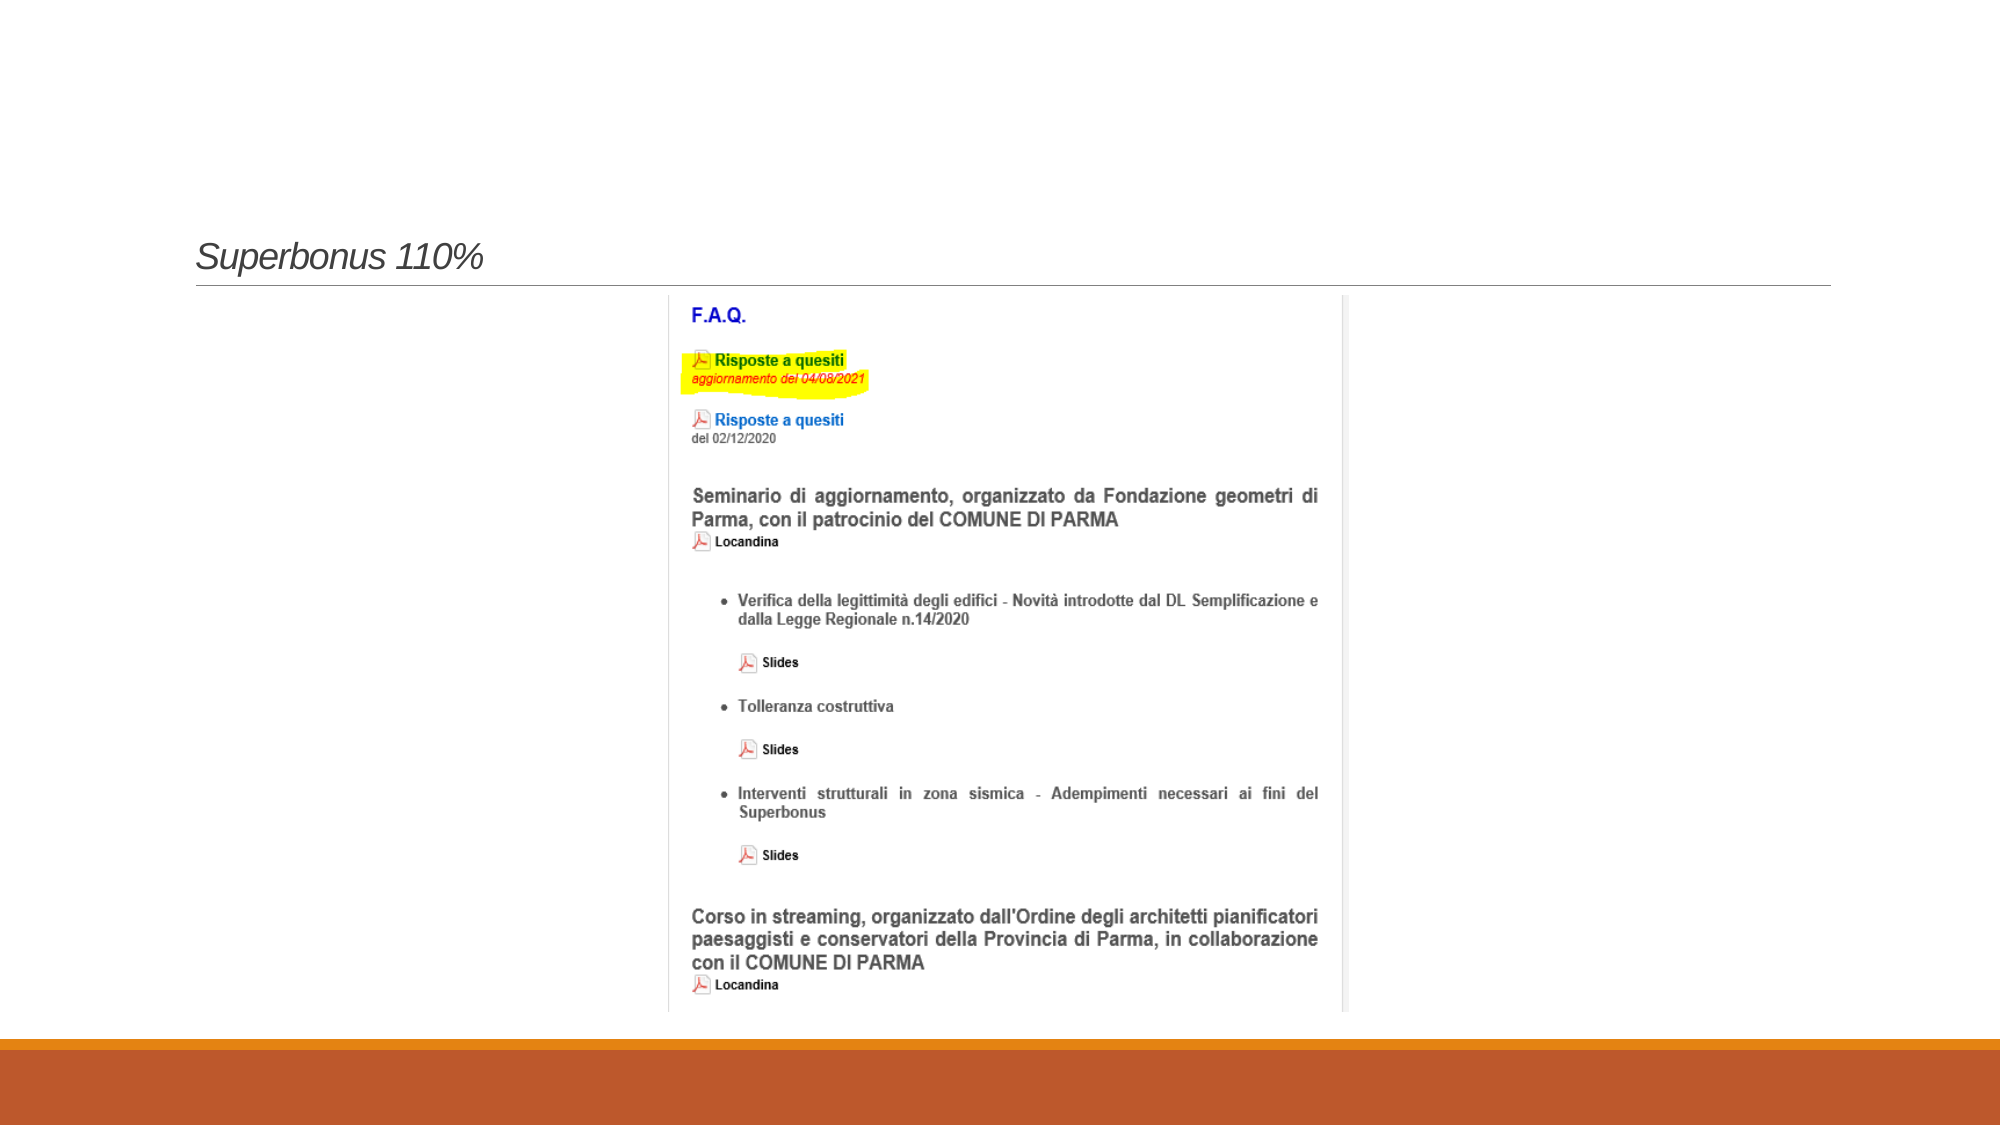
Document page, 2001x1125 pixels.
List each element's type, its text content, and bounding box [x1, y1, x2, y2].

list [668, 294, 1350, 1012]
title Superbonus 110% [180, 47, 1830, 285]
